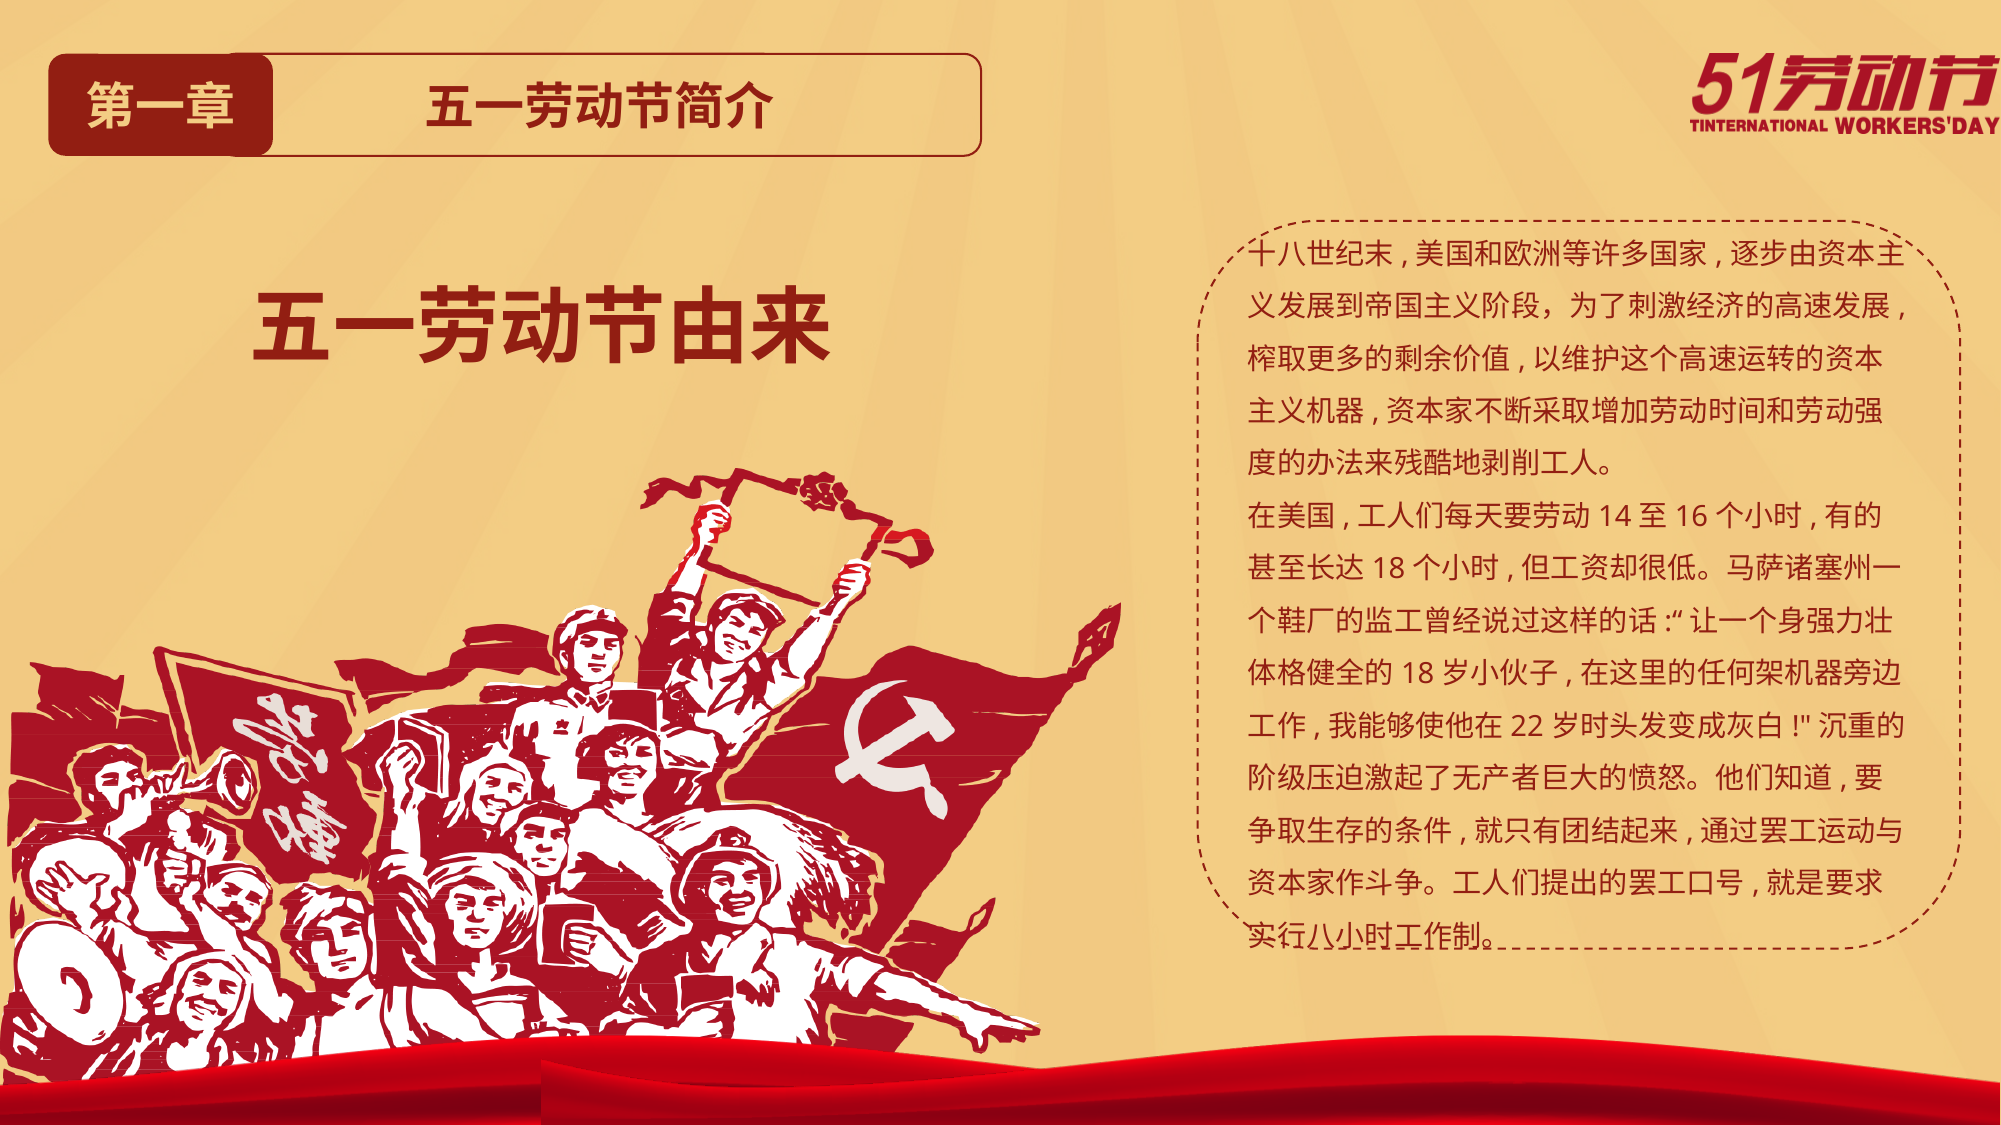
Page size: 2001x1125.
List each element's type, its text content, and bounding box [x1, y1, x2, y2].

text_box 五一劳动节由来 [158, 270, 924, 375]
text_box 十八世纪末,美国和欧洲等许多国家,逐步由资本主义发展到帝国主义阶段，为了刺激经济的高速发展,榨取更多的剩余价值,以维护这个高速运转的资本主义机器,资本家不断采取增加劳动时间和劳动强度的办法来残酷地剥削工人。 在美国,工人们每天要劳动14至16个小时,有的甚至长达18个小时,但工资却很低。马萨诸塞州一个鞋厂的监工曾经说过这样的话:“让一个身强力壮体格健全的18岁小伙子,在这里的任何架机器旁边工作,我能够使他在22岁时头发变成灰白!"沉重的阶级压迫激起了无产者巨大的愤怒。他们知道,要争取生存的条件,就只有团结起来,通过罢工运动与资本家作斗争。工人们提出的罢工口号,就是要求实行八小时工作制。 [1196, 219, 1962, 950]
picture [0, 468, 1121, 1035]
picture [1690, 53, 2000, 134]
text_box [48, 53, 982, 156]
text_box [0, 1035, 2000, 1125]
